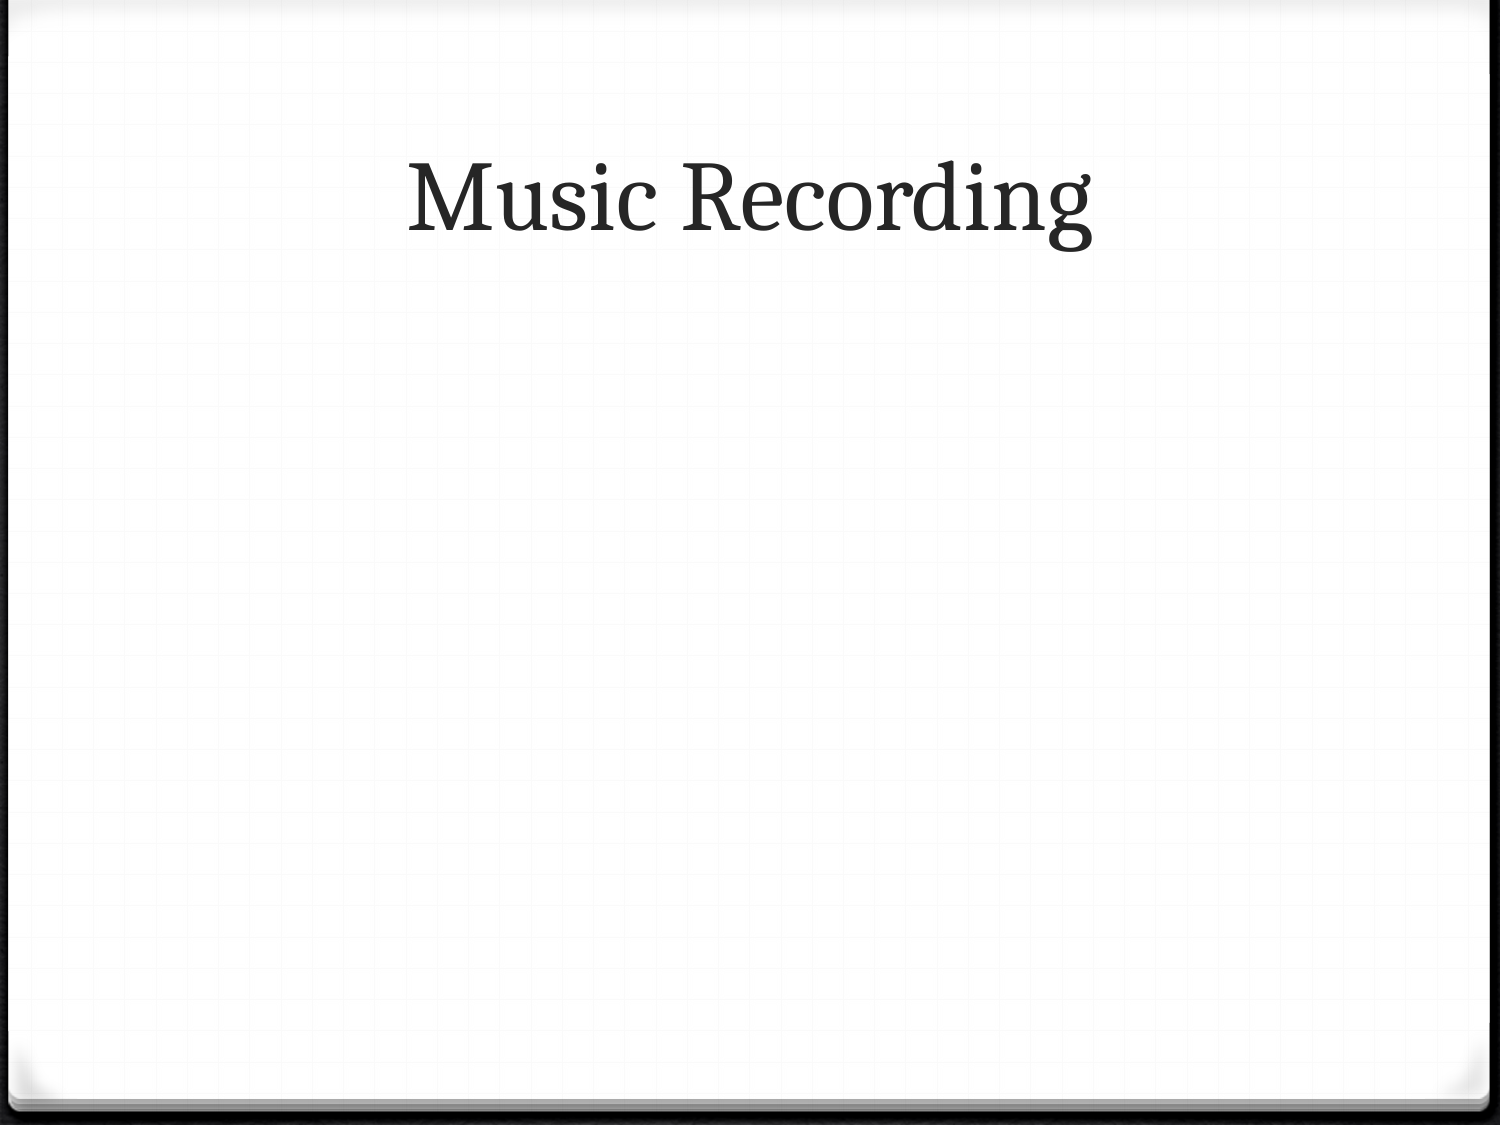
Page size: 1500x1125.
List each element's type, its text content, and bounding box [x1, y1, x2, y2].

picture [0, 0, 1500, 1125]
title Music Recording [90, 71, 1410, 309]
